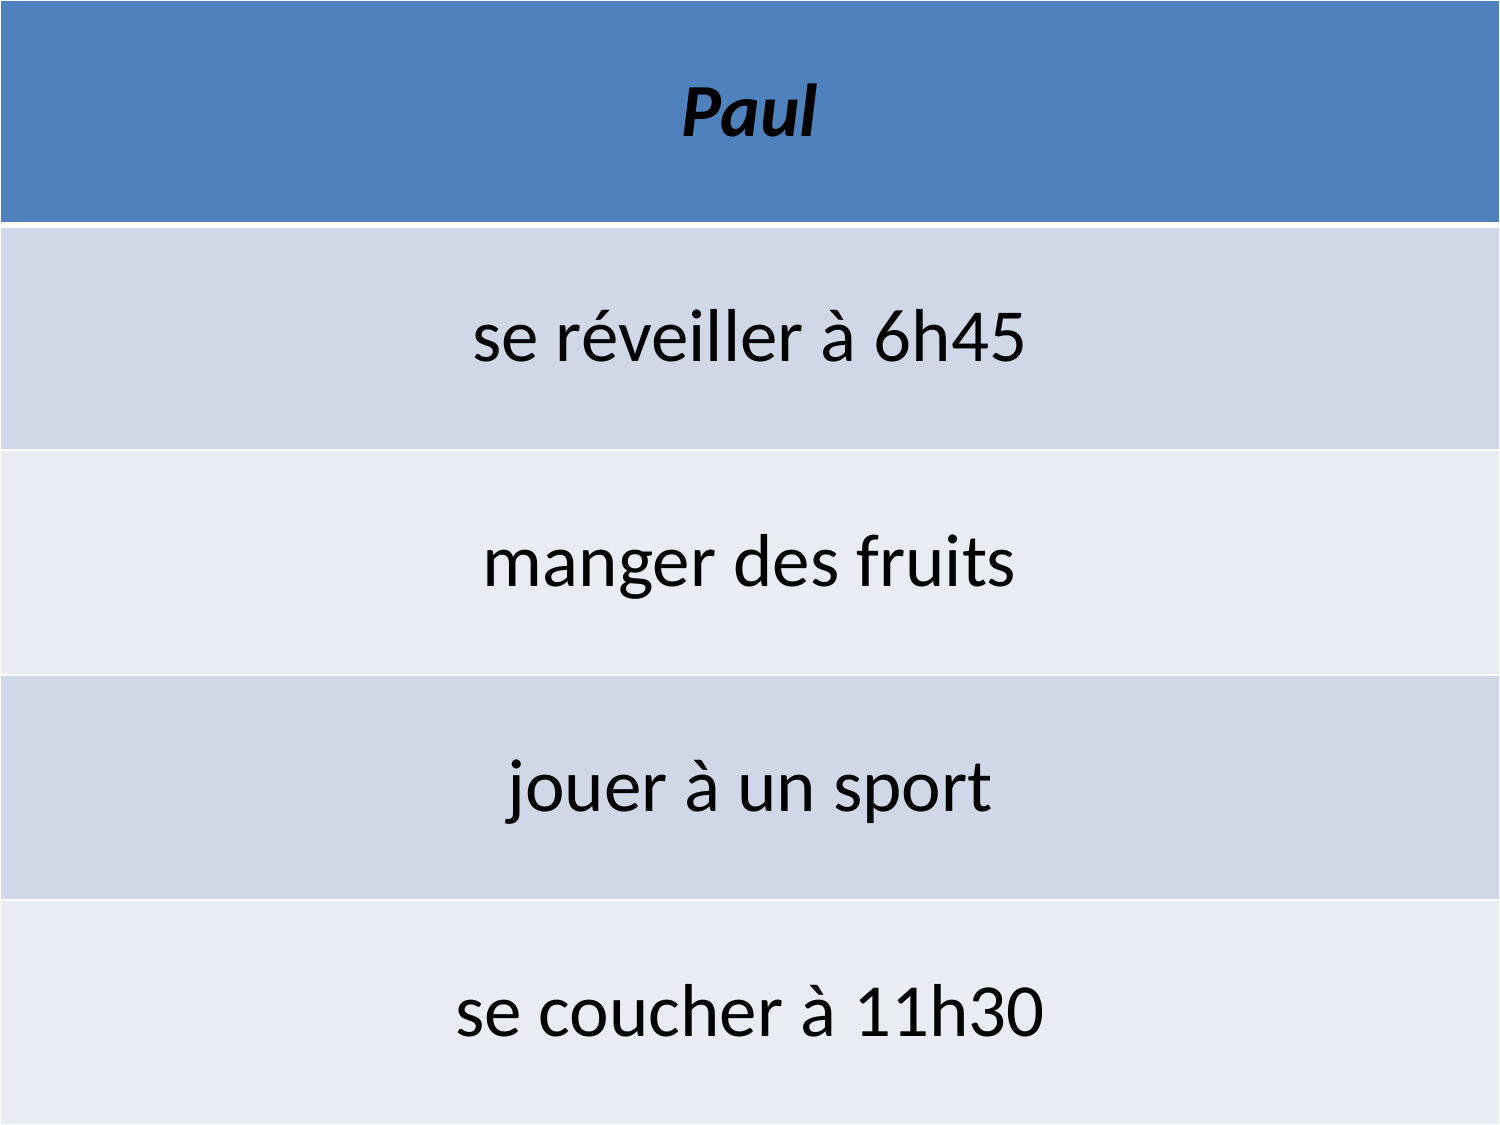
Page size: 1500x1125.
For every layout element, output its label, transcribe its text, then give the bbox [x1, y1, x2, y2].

table_cell jouer à un sport [1, 676, 1499, 899]
table_cell se réveiller à 6h45 [1, 228, 1499, 449]
table_cell manger des fruits [1, 451, 1499, 674]
table_header Paul [1, 1, 1499, 222]
table_cell se coucher à 11h30 [1, 901, 1499, 1124]
